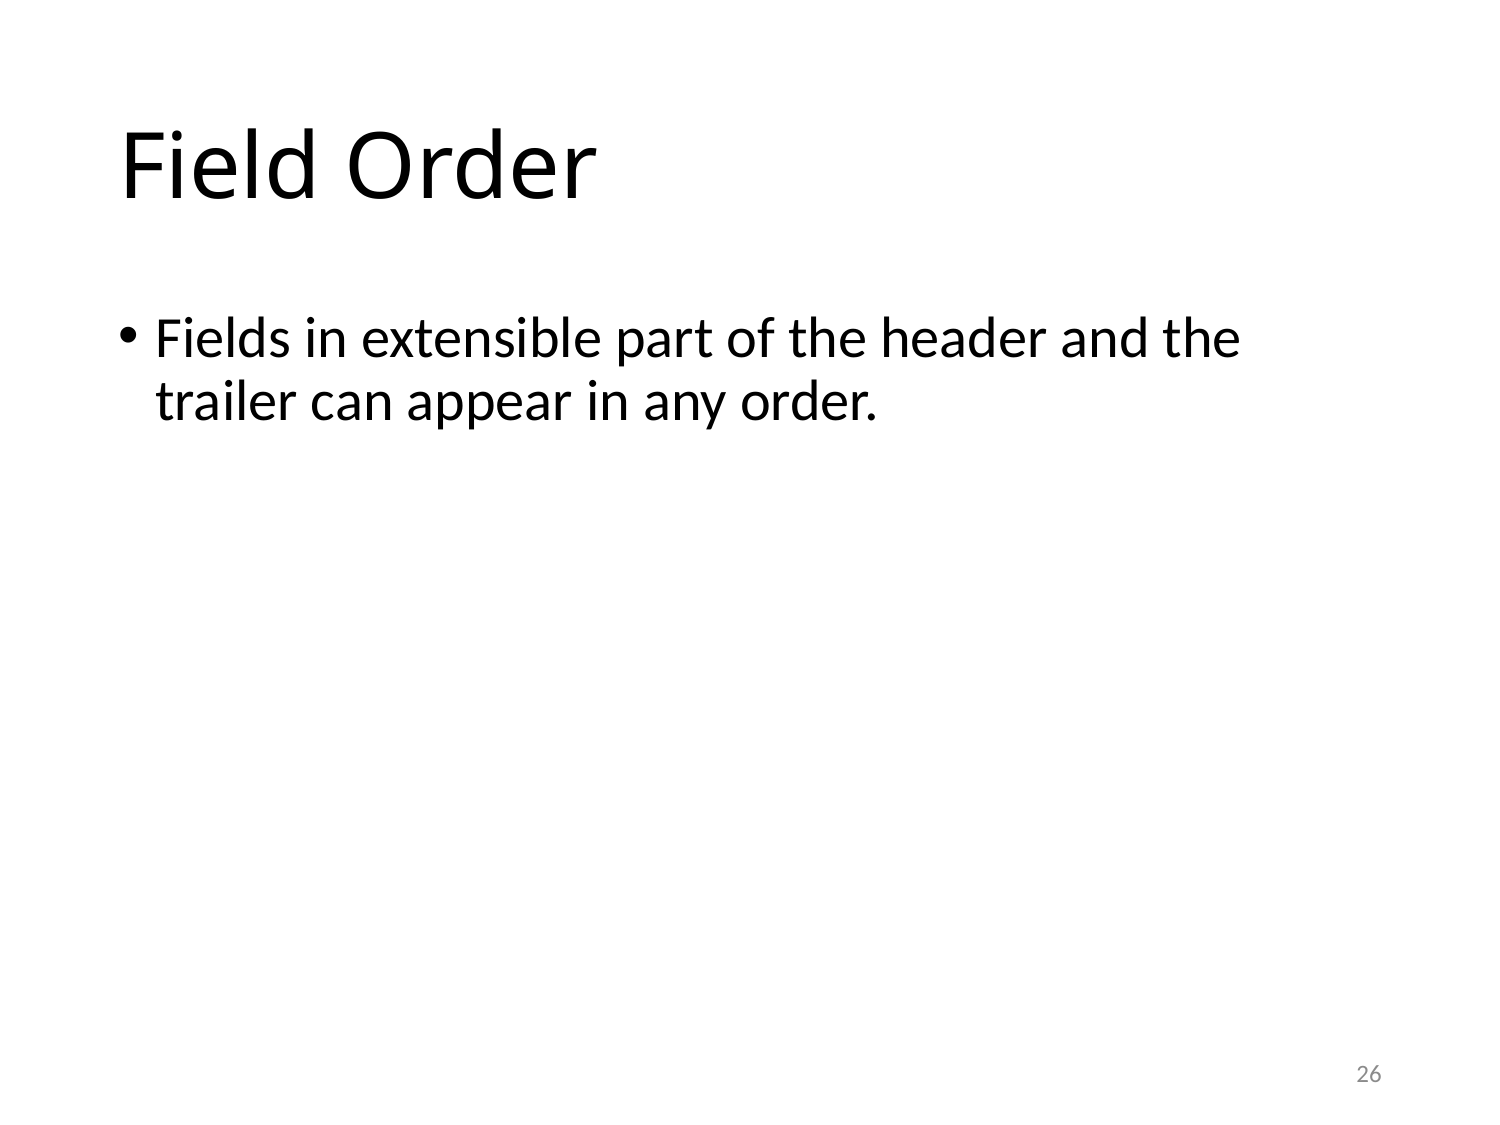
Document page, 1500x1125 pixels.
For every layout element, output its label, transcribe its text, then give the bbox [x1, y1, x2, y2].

title Field Order [103, 59, 1397, 278]
list Fields in extensible part of the header and the trailer can appear in any order. [103, 299, 1397, 1014]
slide_number 26 [1059, 1042, 1397, 1103]
